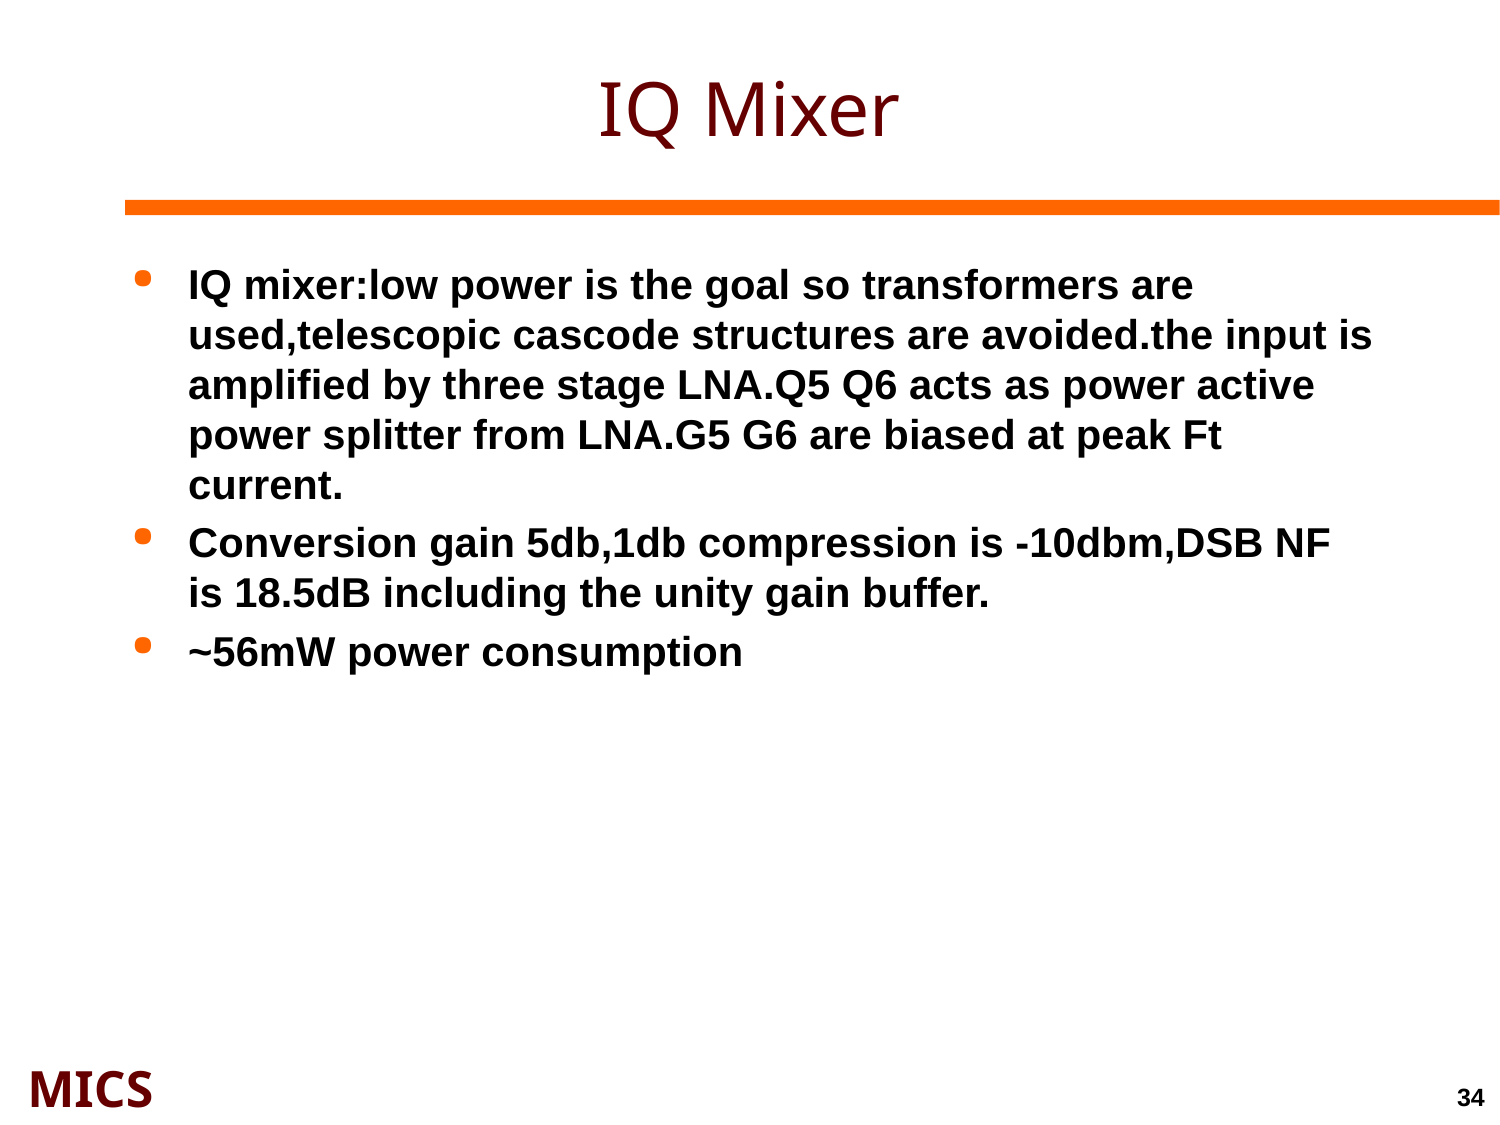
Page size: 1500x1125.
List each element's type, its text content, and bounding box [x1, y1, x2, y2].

slide_number 34 [1425, 1067, 1500, 1125]
title IQ Mixer [112, 12, 1388, 201]
list IQ mixer:low power is the goal so transformers are used,telescopic cascode structures are avoided.the input is amplified by three stage LNA.Q5 Q6 acts as power active power splitter from LNA.G5 G6 are biased at peak Ft current. Conversion gain 5db,1db compression is -10dbm,DSB NF is 18.5dB including the unity gain buffer. ~56mW power consumption [116, 249, 1392, 926]
